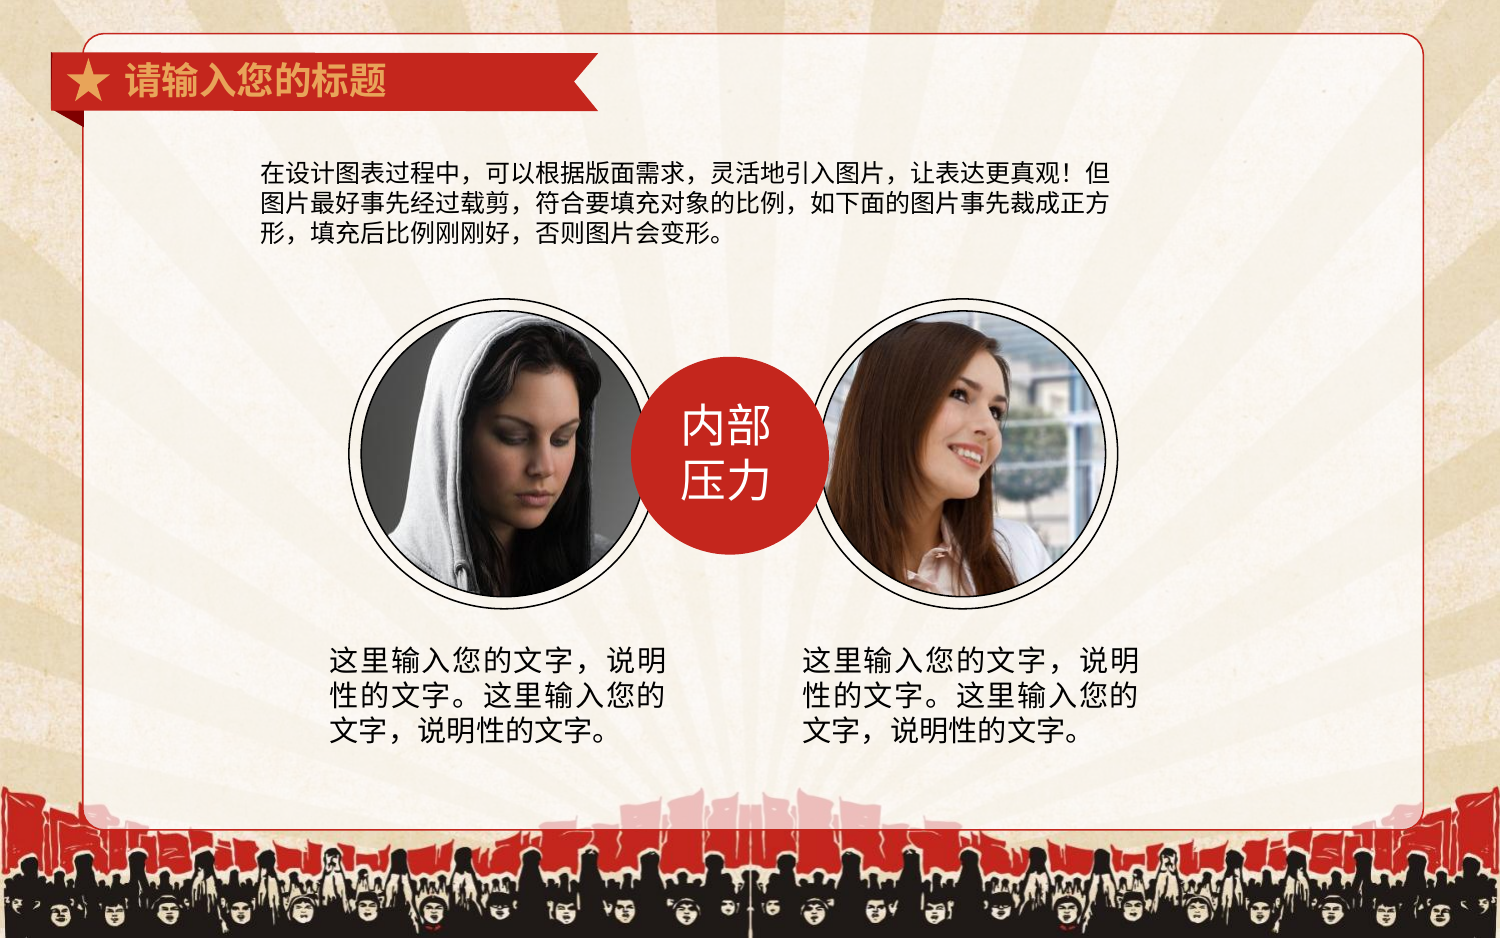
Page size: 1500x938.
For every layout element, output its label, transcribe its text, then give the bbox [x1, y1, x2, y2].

text_box [66, 57, 111, 102]
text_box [807, 298, 1118, 609]
text_box [243, 207, 1283, 678]
text_box [82, 33, 1424, 830]
text_box [51, 52, 599, 112]
text_box 在设计图表过程中，可以根据版面需求，灵活地引入图片，让表达更真观！但图片最好事先经过载剪，符合要填充对象的比例，如下面的图片事先裁成正方形，填充后比例刚刚好，否则图片会变形。 [248, 151, 1147, 254]
text_box 内部 压力 [668, 390, 807, 513]
text_box [55, 111, 84, 128]
text_box 请输入您的标题 [112, 51, 516, 109]
picture [0, 0, 1500, 938]
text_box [348, 298, 660, 609]
text_box 这里输入您的文字，说明性的文字。这里输入您的文字，说明性的文字。 [317, 636, 679, 754]
text_box [660, 356, 807, 555]
text_box 这里输入您的文字，说明性的文字。这里输入您的文字，说明性的文字。 [790, 636, 1152, 754]
